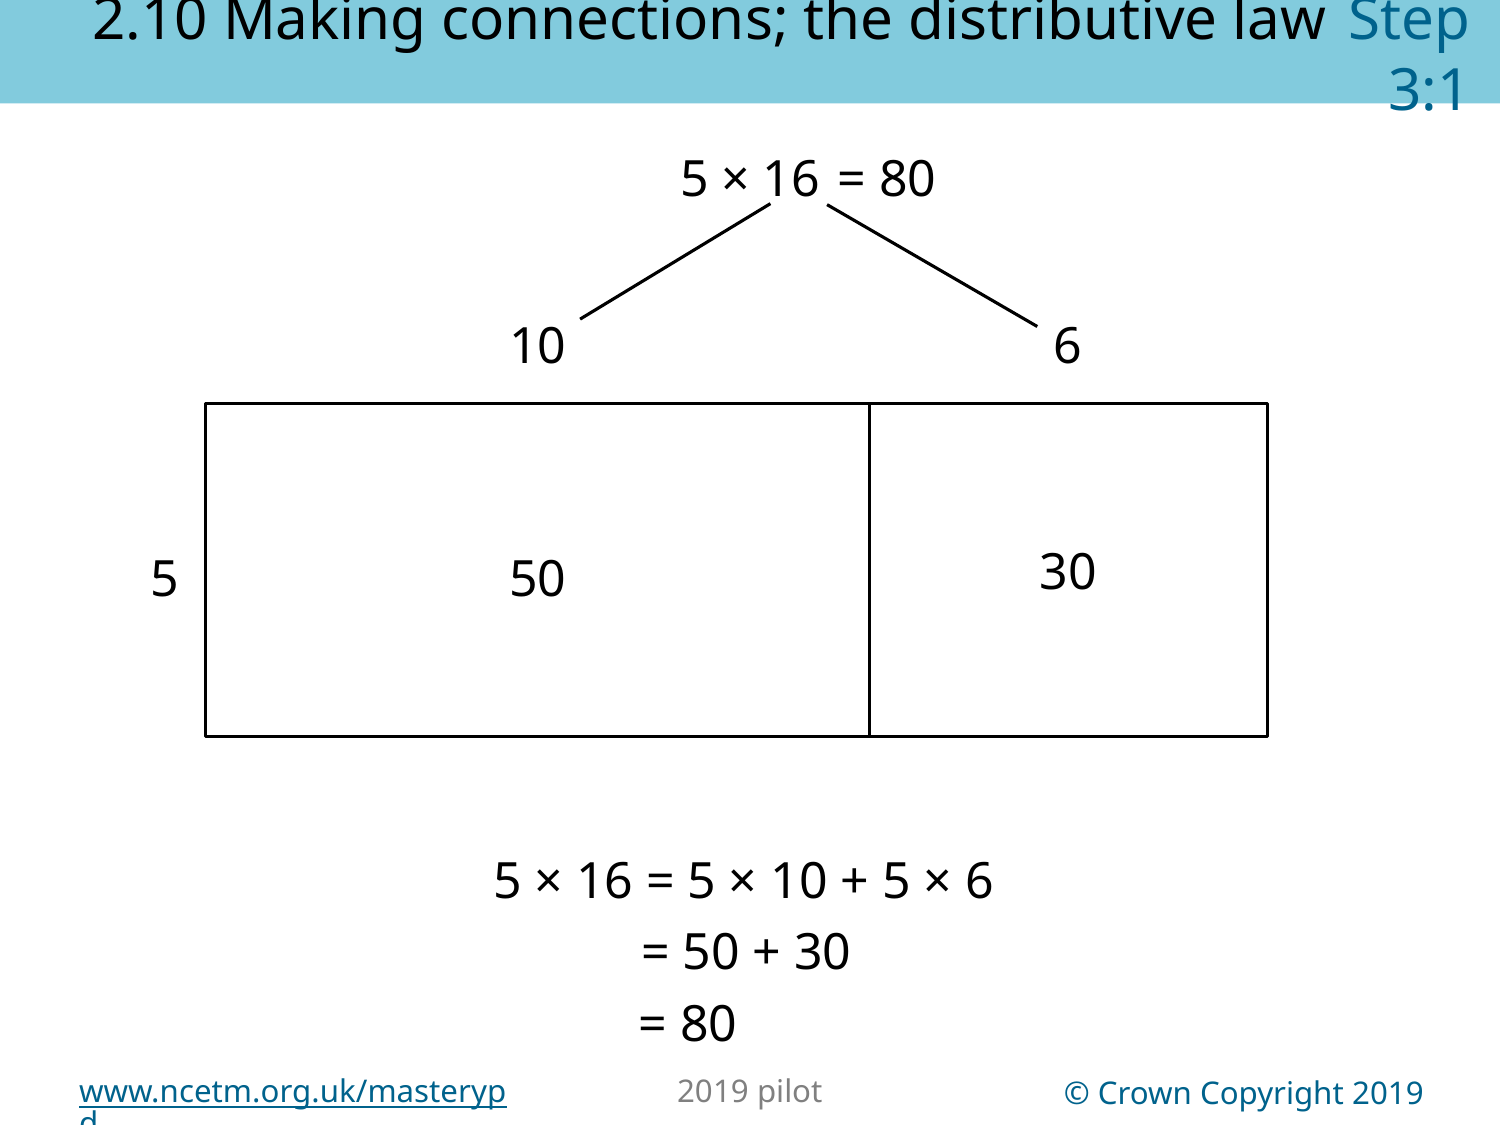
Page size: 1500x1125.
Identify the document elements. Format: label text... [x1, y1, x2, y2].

text_box 5 × 16 = 5 × 10 + 5 × 6 [478, 841, 1022, 917]
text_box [826, 204, 1038, 327]
text_box 5 [135, 539, 195, 614]
text_box 5 × 16 [664, 139, 822, 215]
text_box = 50 + 30 [626, 912, 867, 988]
text_box 10 [494, 306, 582, 382]
list 2.10 Making connections; the distributive law Step 3:1 [0, 0, 1500, 104]
text_box 6 [1039, 306, 1098, 382]
text_box = 80 [822, 139, 952, 206]
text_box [579, 203, 771, 320]
text_box = 80 [623, 983, 753, 1059]
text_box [205, 403, 1268, 737]
